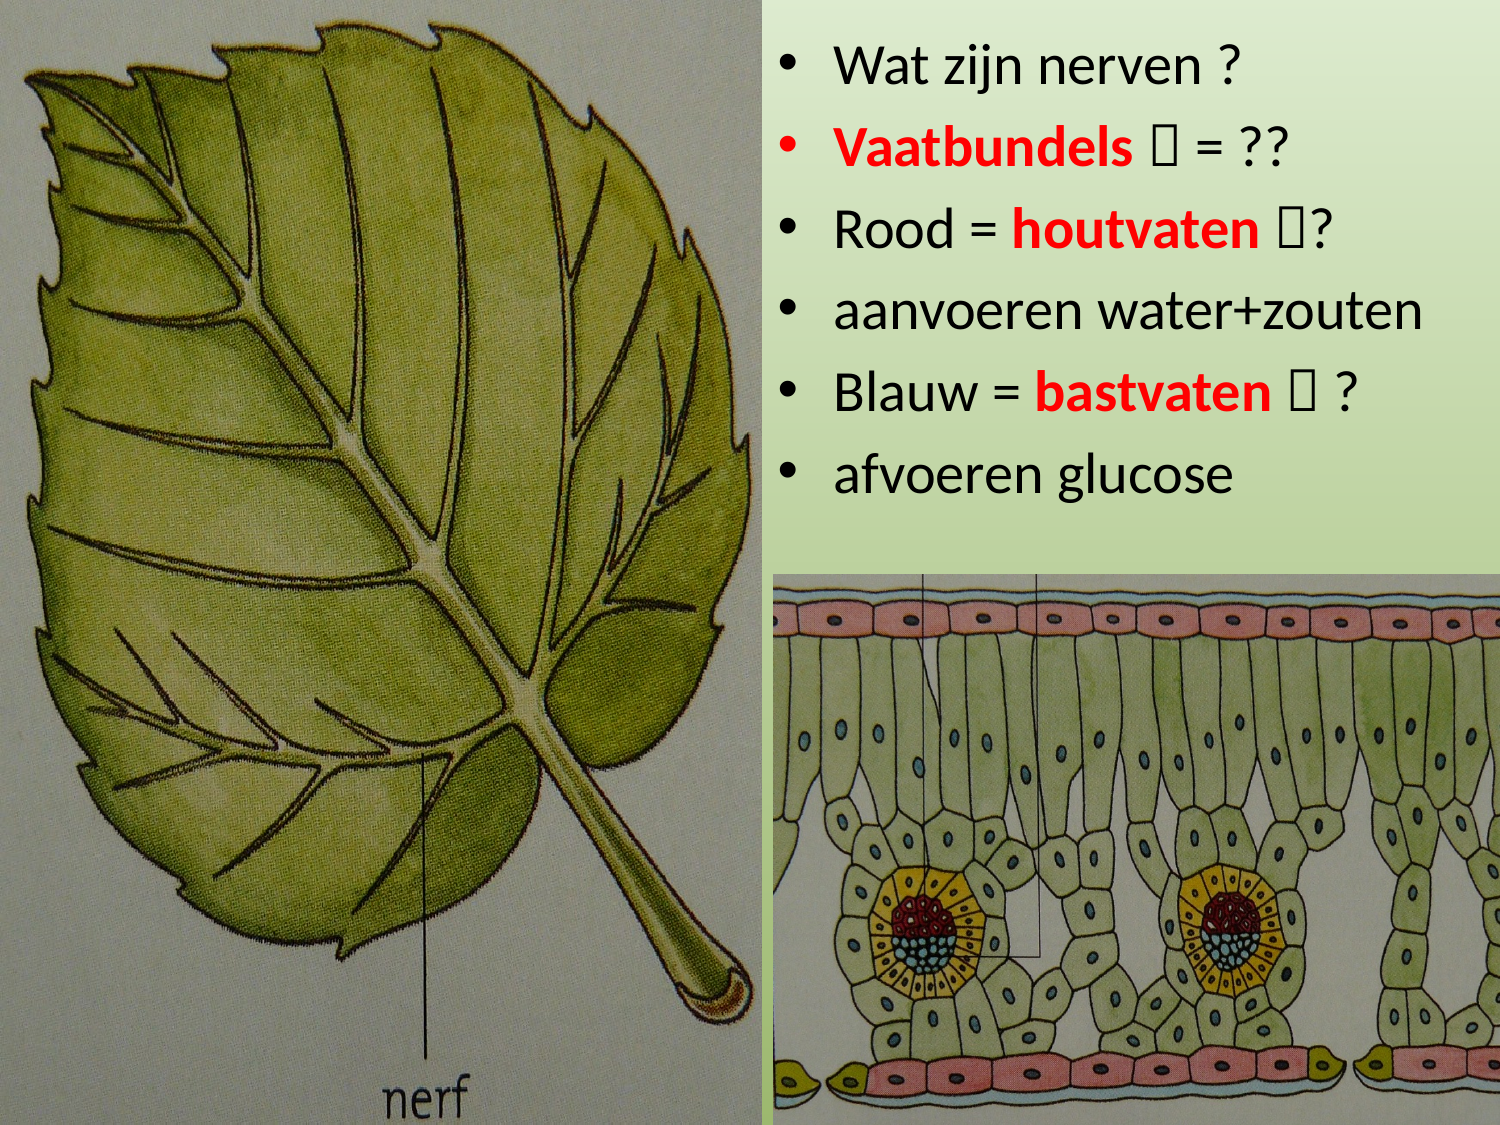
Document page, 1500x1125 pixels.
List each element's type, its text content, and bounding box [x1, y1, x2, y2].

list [773, 573, 1500, 1125]
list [0, 0, 762, 1125]
list Wat zijn nerven ? Vaatbundels  = ?? Rood = houtvaten ? aanvoeren water+zouten Blauw = bastvaten  ? afvoeren glucose [766, 19, 1500, 575]
